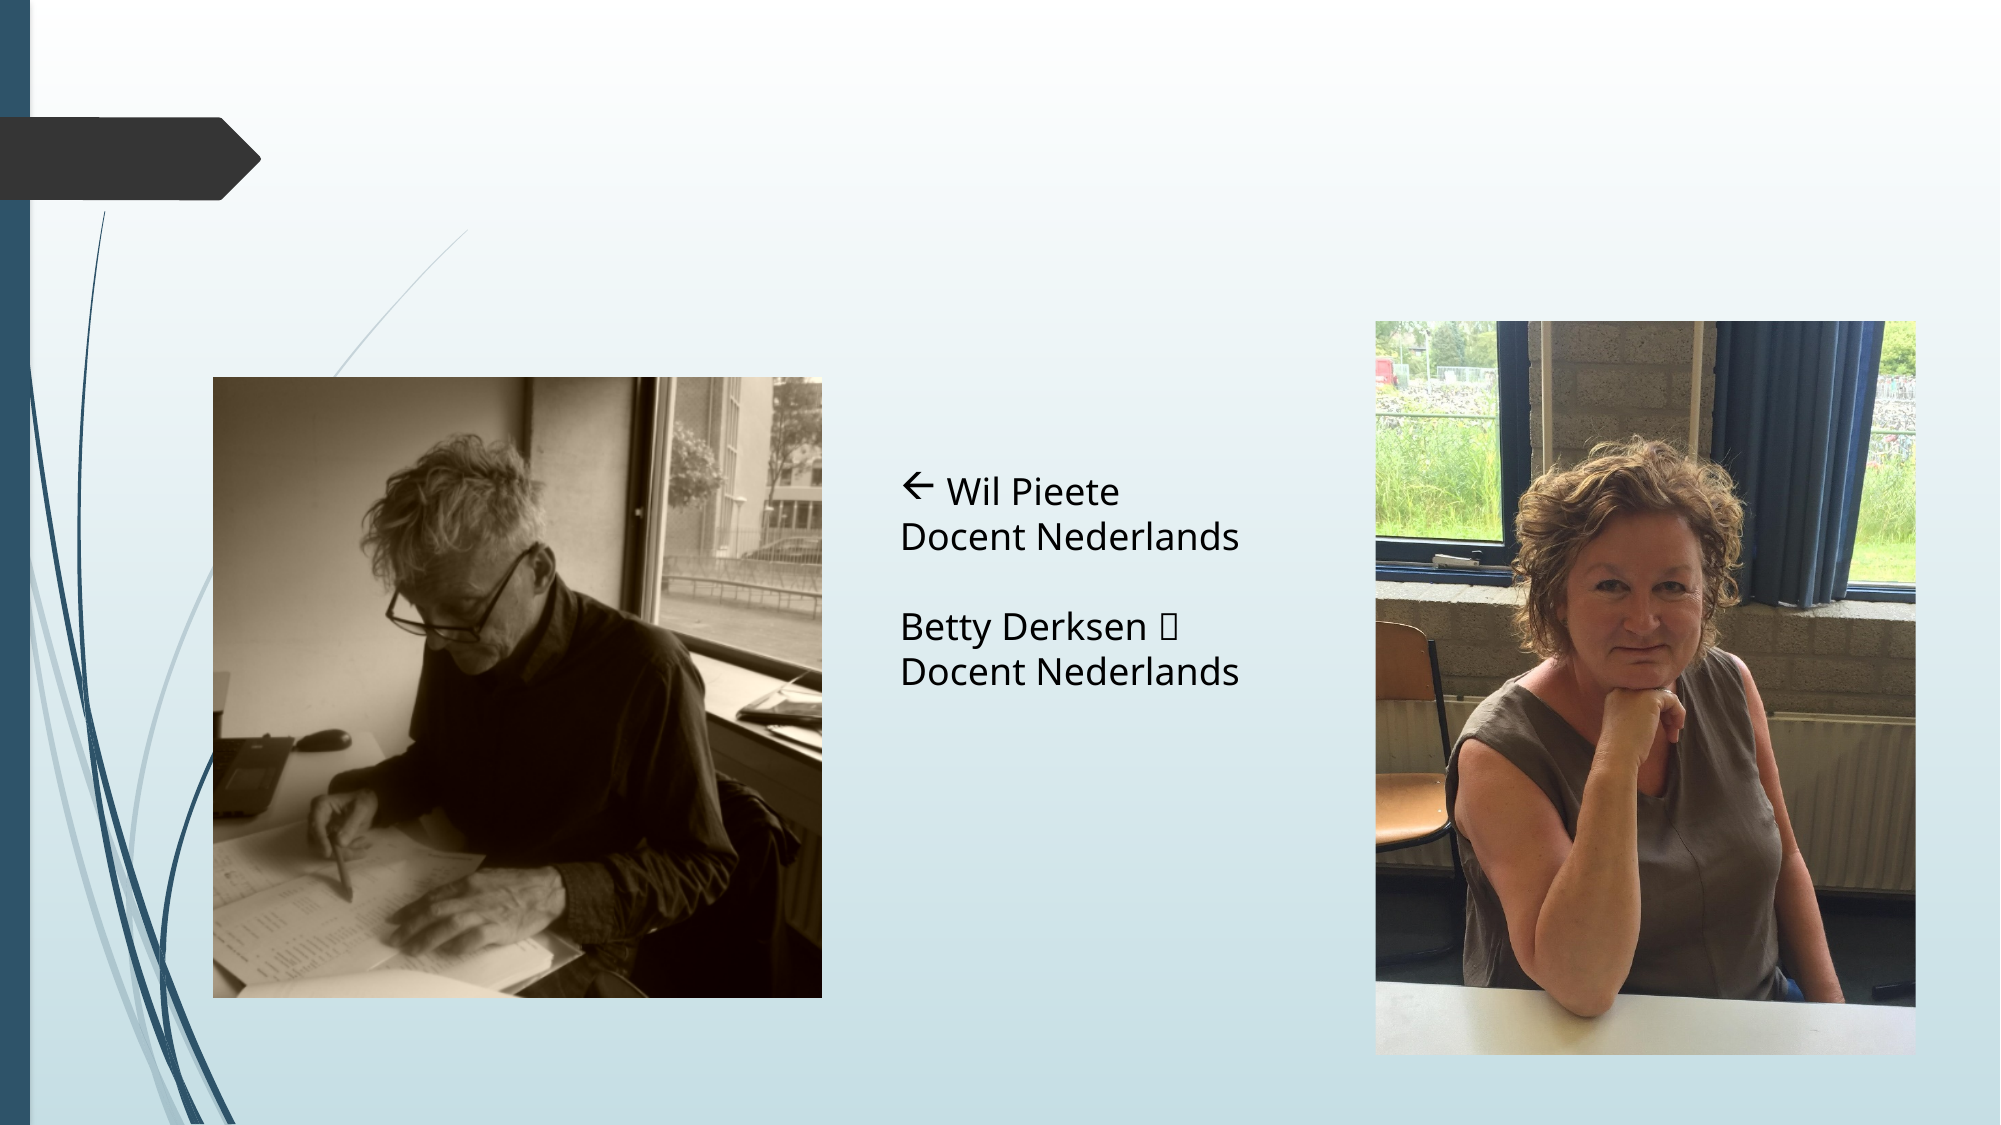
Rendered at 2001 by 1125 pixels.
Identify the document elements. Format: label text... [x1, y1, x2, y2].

text_box Wil Pieete Docent Nederlands Betty Derksen  Docent Nederlands [885, 460, 1329, 701]
picture [1375, 320, 1916, 1055]
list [213, 377, 822, 998]
